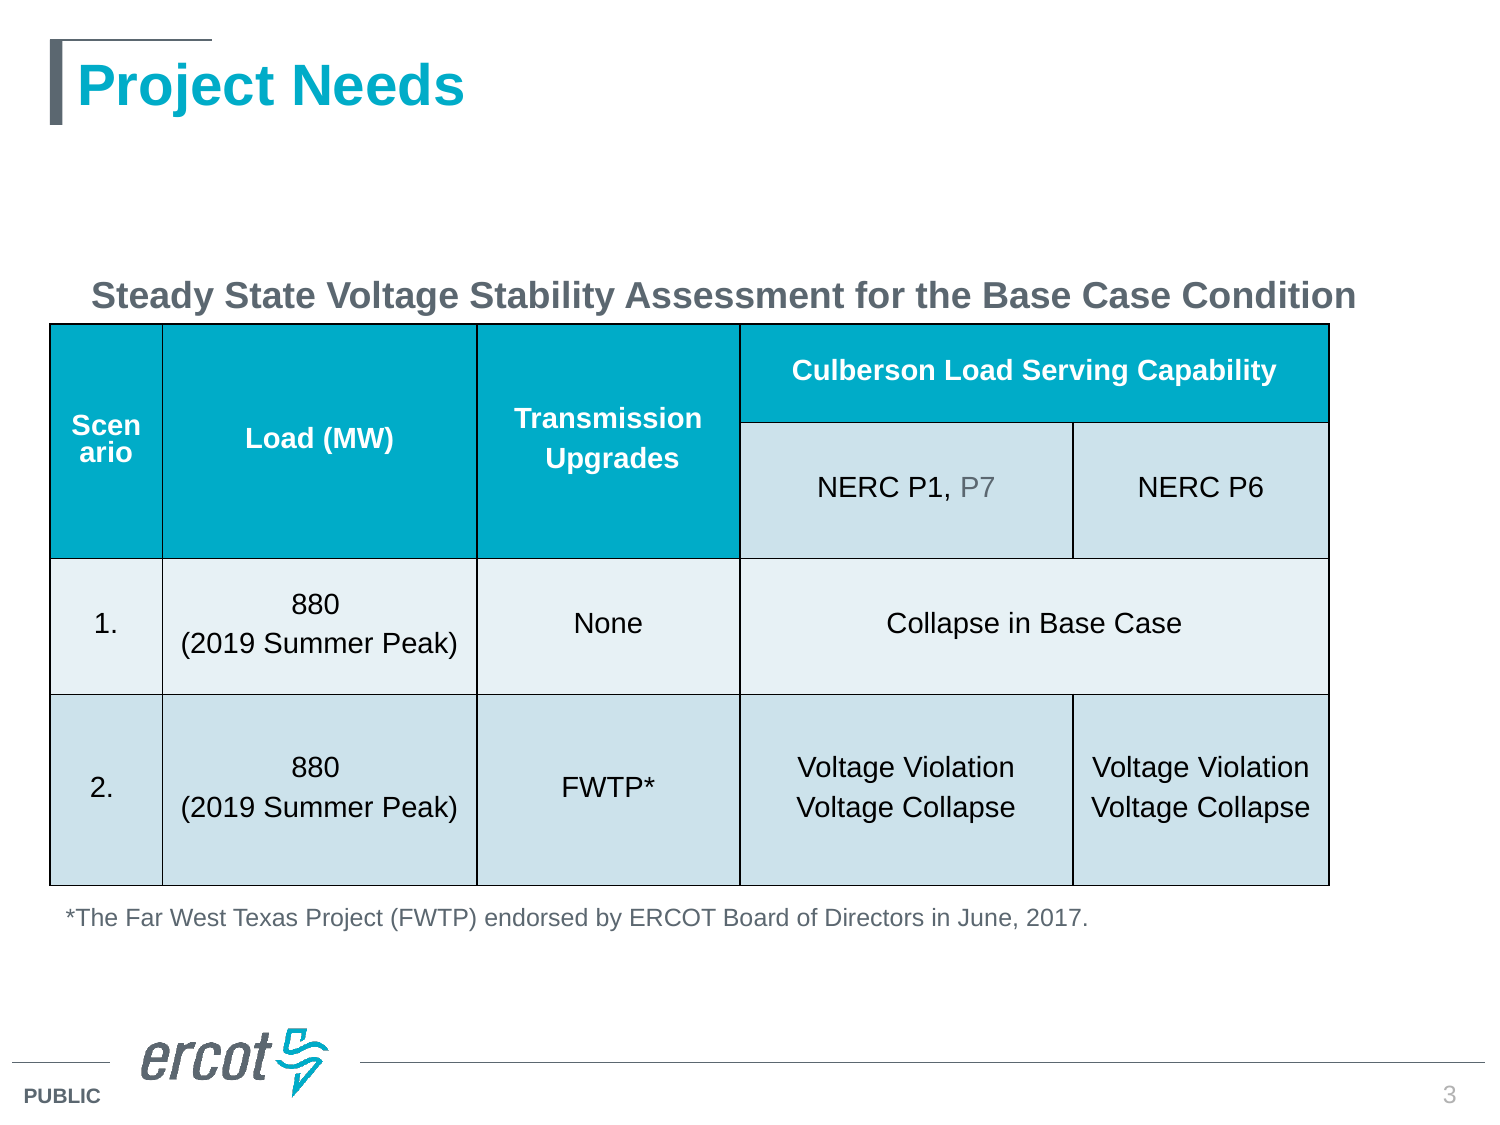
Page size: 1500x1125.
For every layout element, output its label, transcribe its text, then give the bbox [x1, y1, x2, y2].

title Project Needs [62, 39, 1450, 228]
picture [137, 1024, 332, 1100]
table_header Culberson Load Serving Capability [741, 325, 1328, 422]
table_cell 880 (2019 Summer Peak) [163, 559, 476, 694]
table_cell NERC P6 [1074, 423, 1328, 558]
table_cell 2. [51, 695, 162, 885]
table_cell FWTP* [478, 695, 739, 885]
text_box *The Far West Texas Project (FWTP) endorsed by ERCOT Board of Directors in June, 2017. [50, 894, 1475, 939]
table_cell Collapse in Base Case [741, 559, 1328, 694]
table_cell 880 (2019 Summer Peak) [163, 695, 476, 885]
table_header Scenario [51, 325, 162, 558]
table_header Transmission Upgrades [478, 325, 739, 558]
table_cell NERC P1, P7 [741, 423, 1072, 558]
table_cell Voltage Violation Voltage Collapse [1074, 695, 1328, 885]
slide_number 3 [1412, 1076, 1488, 1112]
table_header Load (MW) [163, 325, 476, 558]
table_cell Voltage Violation Voltage Collapse [741, 695, 1072, 885]
table_cell 1. [51, 559, 162, 694]
table_cell None [478, 559, 739, 694]
text_box Steady State Voltage Stability Assessment for the Base Case Condition [76, 263, 1373, 324]
